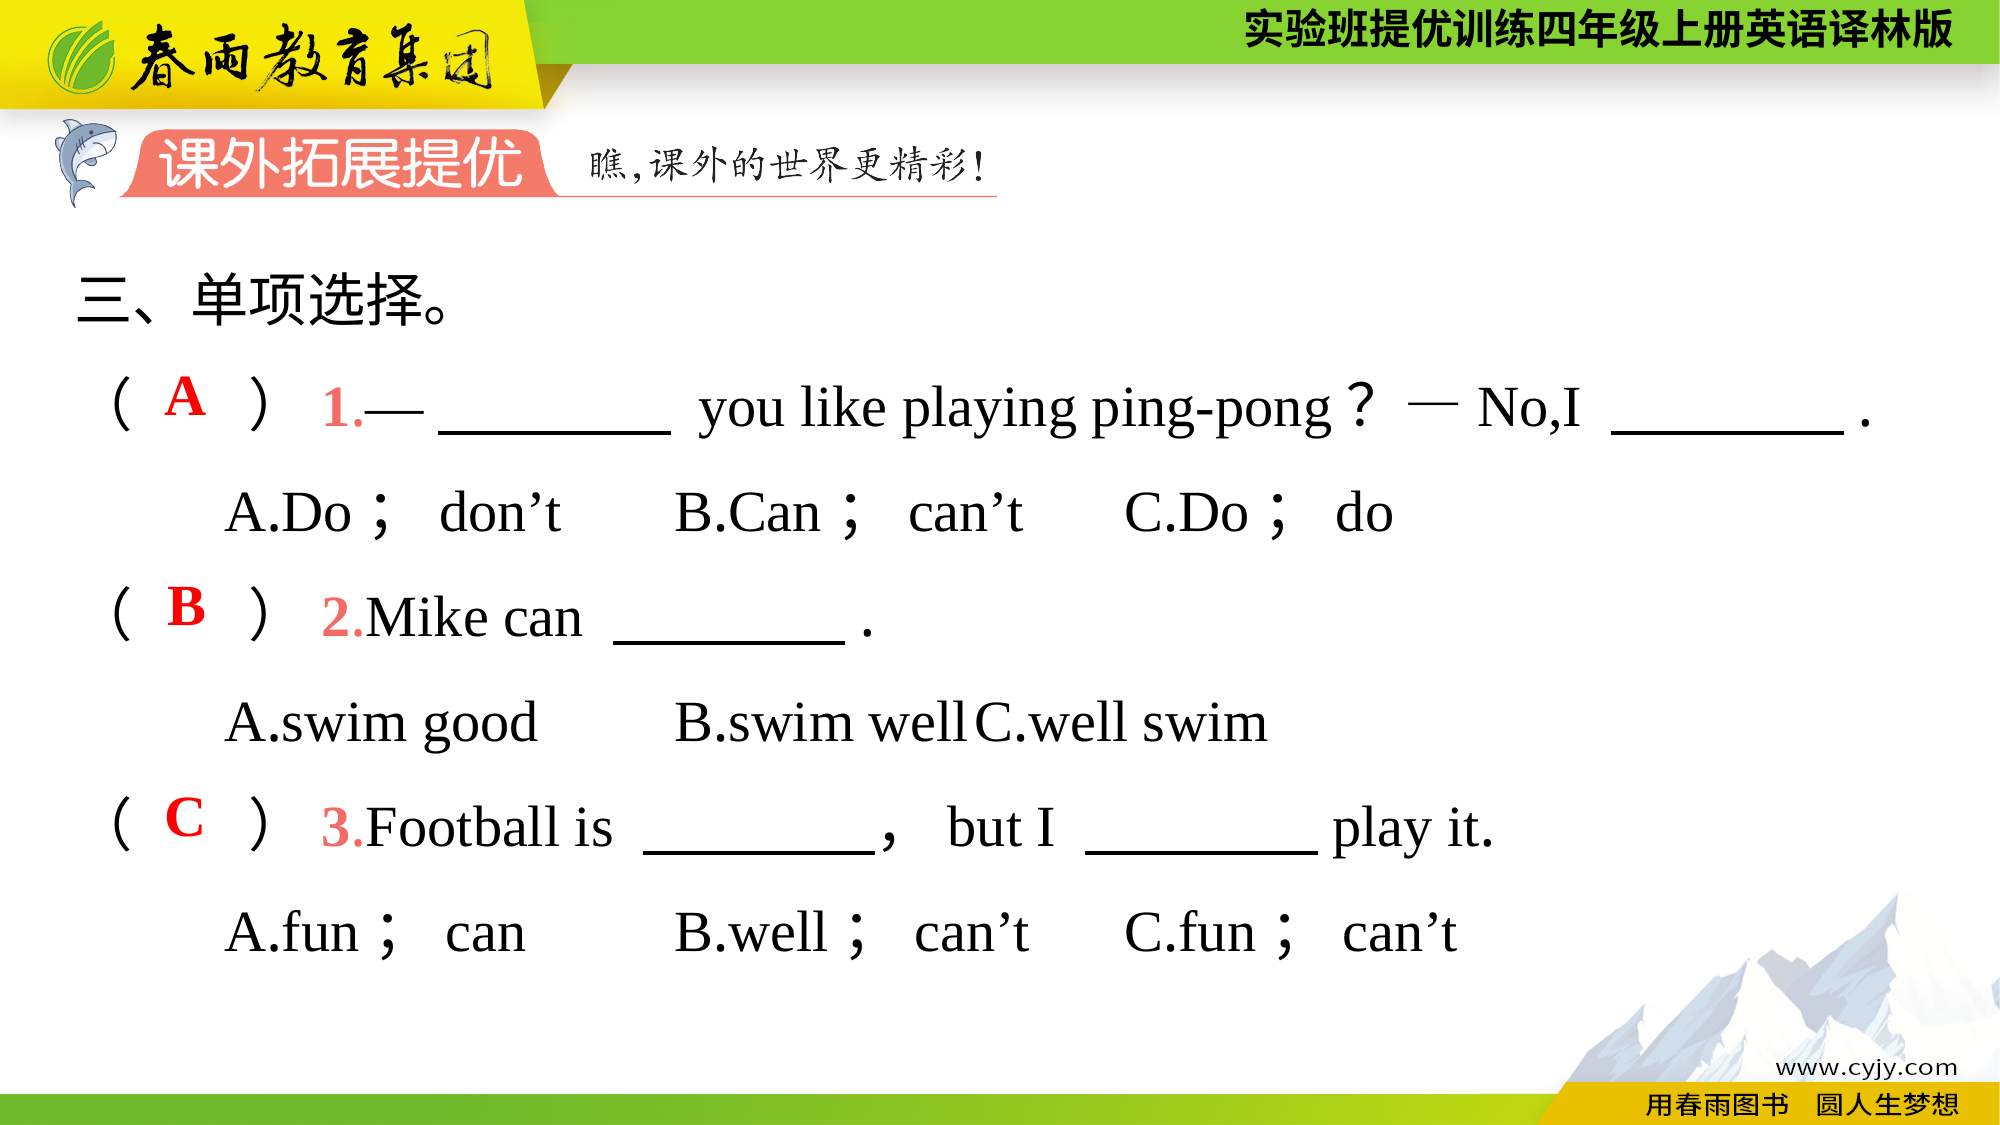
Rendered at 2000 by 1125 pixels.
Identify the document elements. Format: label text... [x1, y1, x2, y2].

list 三、单项选择。 （ ）1.— you like playing ping-pong？—No,I . A.Do；don’t B.Can；can’t C.Do；do （ ）2.Mike can . A.swim good B.swim well C.well swim （ ）3.Football is ，but I play it. A.fun；can B.well；can’t C.fun；can’t [59, 221, 1944, 979]
text_box A [149, 349, 222, 435]
text_box B [153, 559, 222, 645]
text_box C [149, 770, 222, 856]
picture [0, 0, 2000, 1125]
